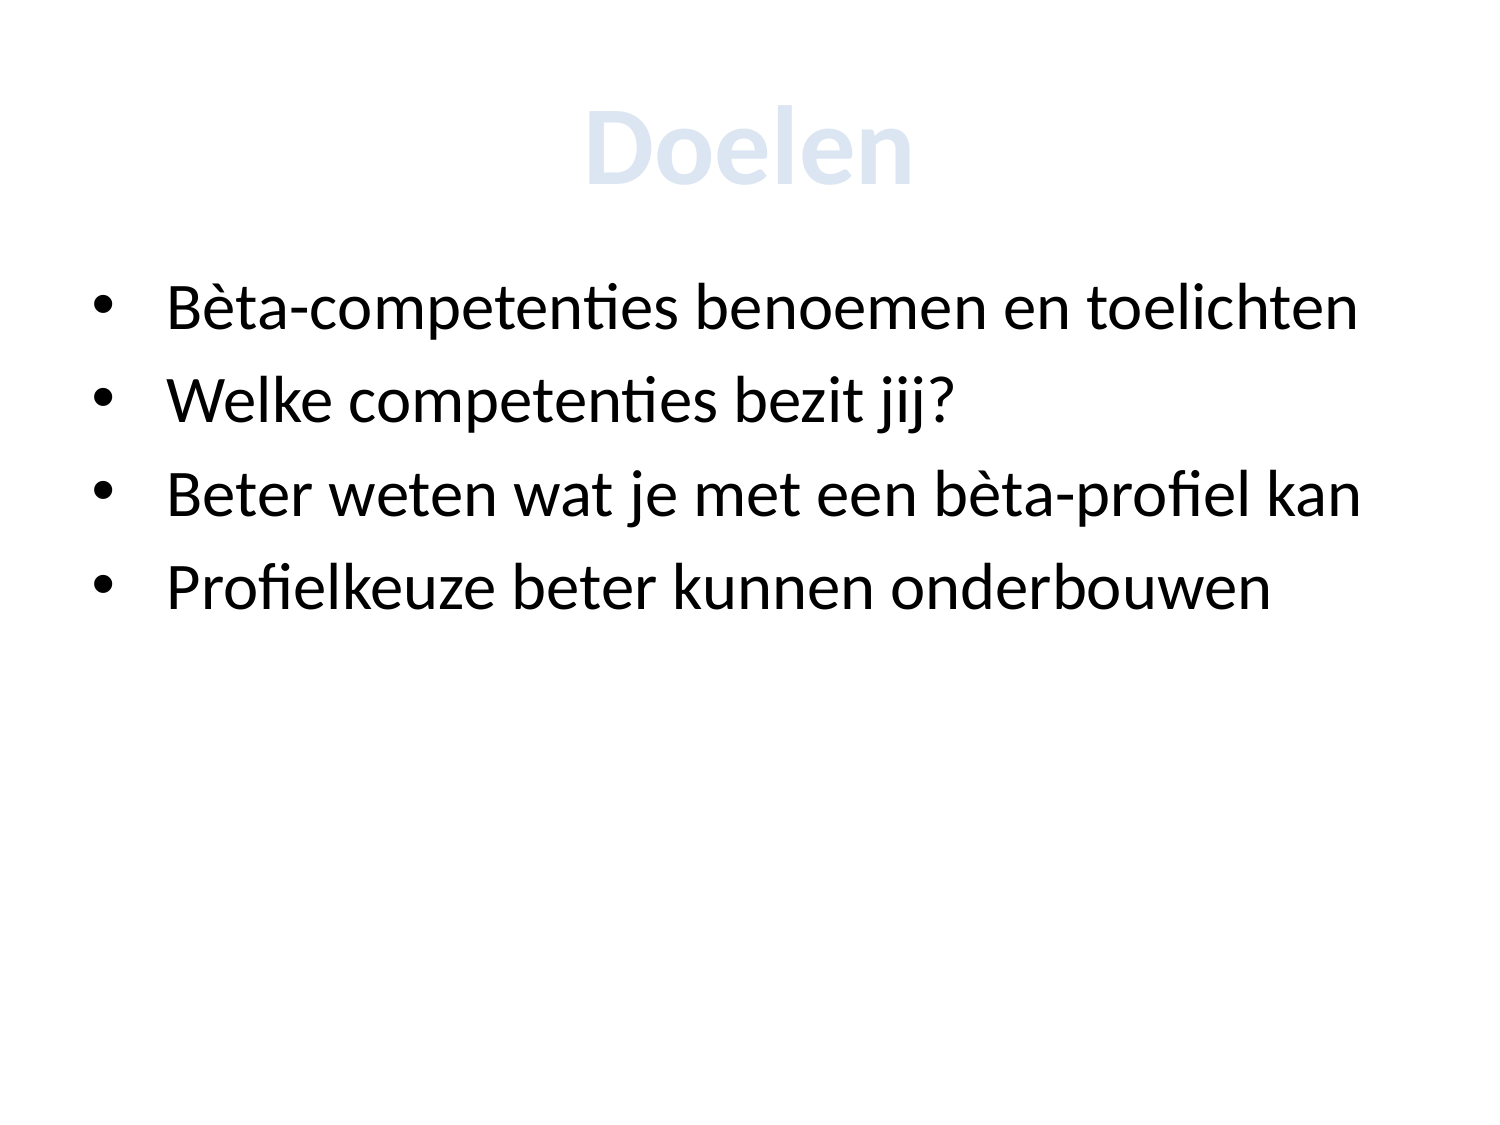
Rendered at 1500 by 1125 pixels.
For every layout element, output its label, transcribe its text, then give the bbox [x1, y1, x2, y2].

title Doelen [112, 19, 1388, 255]
subtitle Bèta-competenties benoemen en toelichten Welke competenties bezit jij? Beter weten wat je met een bèta-profiel kan Profielkeuze beter kunnen onderbouwen [76, 255, 1424, 1000]
